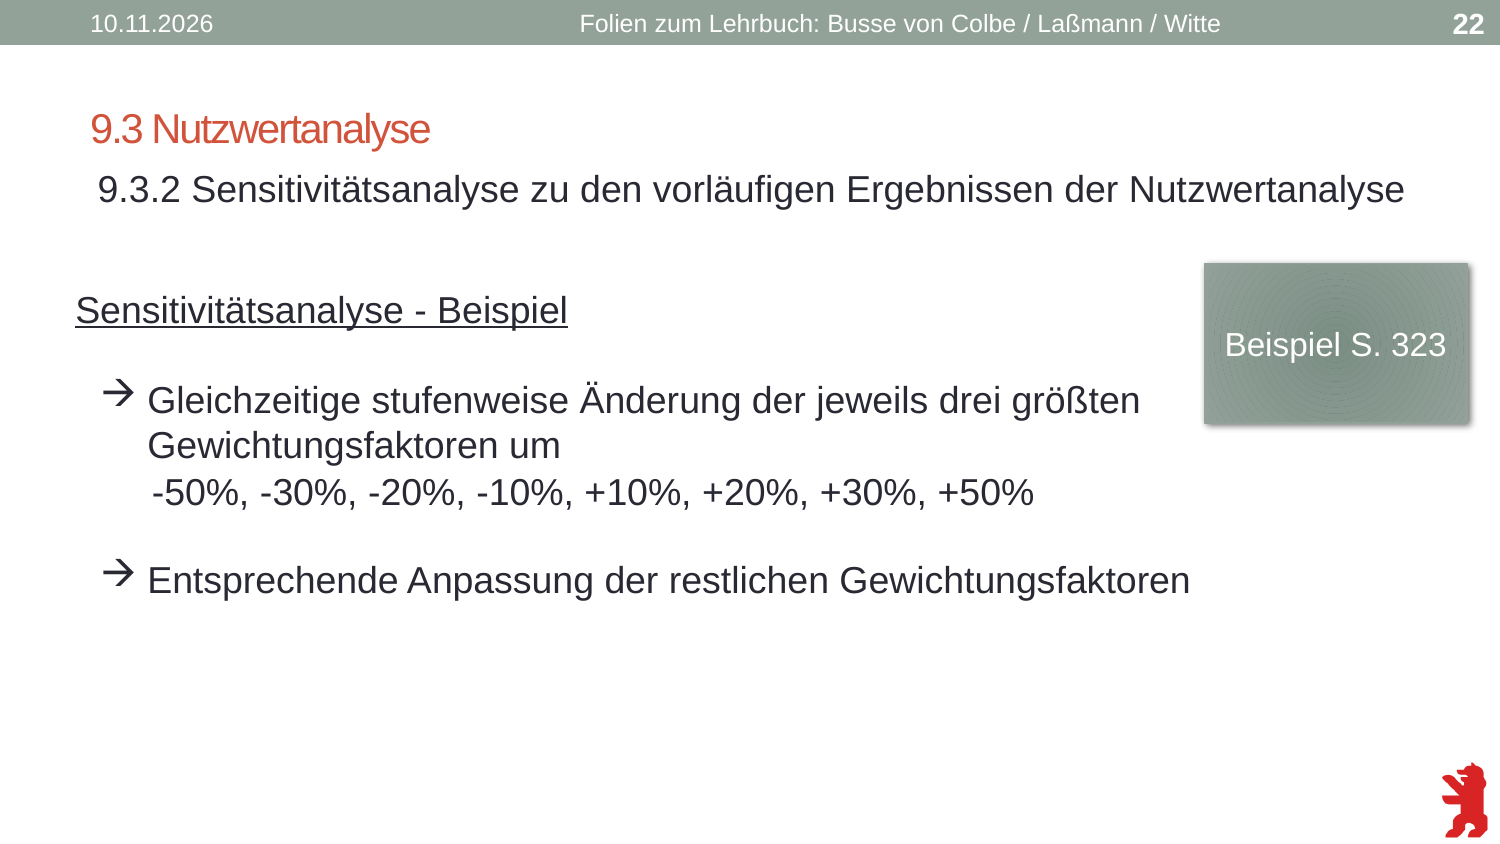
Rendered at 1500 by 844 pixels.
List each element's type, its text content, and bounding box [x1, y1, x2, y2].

picture [1434, 760, 1500, 844]
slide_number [75, 2, 550, 43]
footer Folien zum Lehrbuch: Busse von Colbe / Laßmann / Witte [562, 2, 1238, 43]
text_box Gleichzeitige stufenweise Änderung der jeweils drei größten Gewichtungsfaktoren um Entsprechende Anpassung der restlichen Gewichtungsfaktoren [85, 368, 1224, 608]
text_box 9.3.2 Sensitivitätsanalyse zu den vorläufigen Ergebnissen der Nutzwertanalyse [82, 157, 1421, 217]
text_box Sensitivitätsanalyse - Beispiel [60, 279, 706, 339]
text_box Beispiel S. 323 [1204, 263, 1468, 424]
text_box -50%, -30%, -20%, -10%, +10%, +20%, +30%, +50% [137, 460, 1050, 521]
title 9.3 Nutzwertanalyse [75, 65, 1500, 188]
slide_number 22 [1325, 2, 1500, 43]
